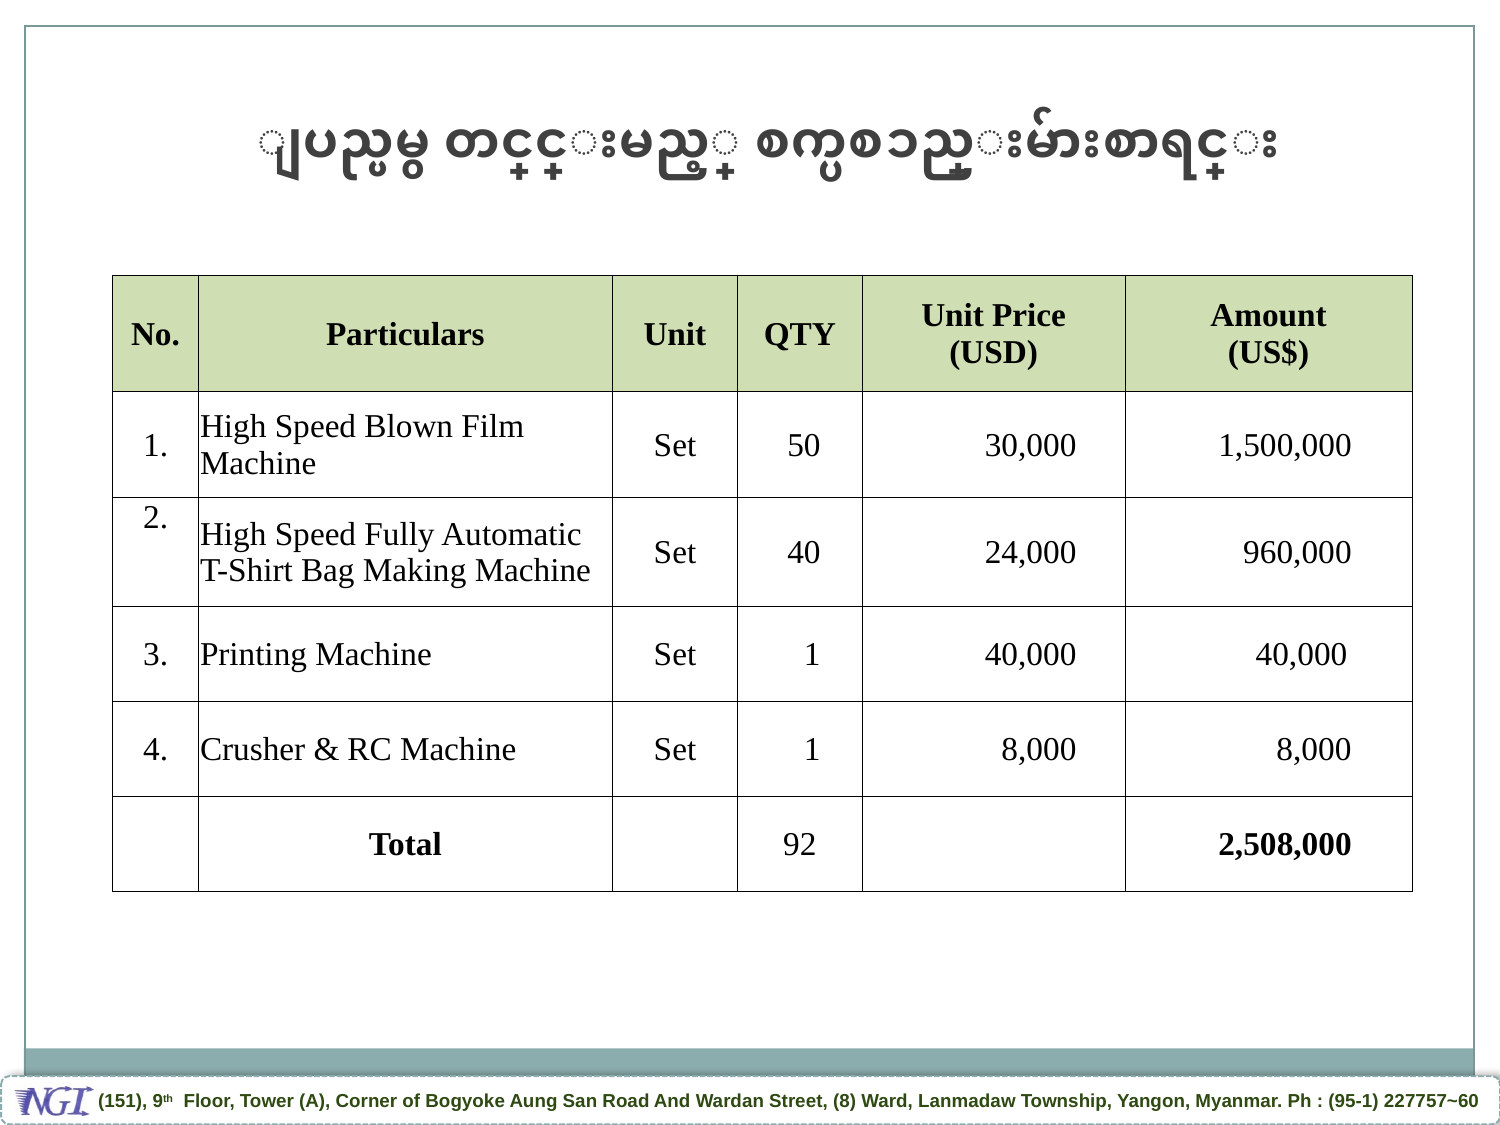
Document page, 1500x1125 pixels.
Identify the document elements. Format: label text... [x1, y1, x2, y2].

table_cell 1 [738, 702, 862, 796]
table_cell 1. [113, 392, 198, 497]
table_cell Set [613, 607, 737, 701]
table_cell 1 [738, 607, 862, 701]
table_cell 40 [738, 498, 862, 606]
table_header Particulars [199, 276, 612, 391]
table_cell 30,000 [863, 392, 1125, 497]
text_box [0, 1075, 1500, 1125]
table_cell [113, 797, 198, 891]
table_cell 40,000 [1126, 607, 1412, 701]
table_cell 4. [113, 702, 198, 796]
table_header No. [113, 276, 198, 391]
table_cell High Speed Fully Automatic T-Shirt Bag Making Machine [199, 498, 612, 606]
table_cell Printing Machine [199, 607, 612, 701]
text_box No.(151), 9th Floor, Tower (A), Corner of Bogyoke Aung San Road And Wardan Street, (8) Ward, Lanmadaw Township, Yangon, Myanmar. Ph : (95-1) 227757~60 [97, 1081, 1500, 1120]
table_cell 50 [738, 392, 862, 497]
table_cell High Speed Blown Film Machine [199, 392, 612, 497]
text_box [0, 0, 1500, 113]
table_cell 8,000 [1126, 702, 1412, 796]
table_cell 24,000 [863, 498, 1125, 606]
picture [9, 1082, 97, 1118]
table_cell Set [613, 392, 737, 497]
table_cell 1,500,000 [1126, 392, 1412, 497]
table_cell [613, 797, 737, 891]
table_cell 92 [738, 797, 862, 891]
table_cell [863, 797, 1125, 891]
table_header Unit [613, 276, 737, 391]
table_cell 40,000 [863, 607, 1125, 701]
table_cell 2,508,000 [1126, 797, 1412, 891]
table_cell Set [613, 498, 737, 606]
table_cell 3. [113, 607, 198, 701]
table_header Unit Price (USD) [863, 276, 1125, 391]
table_cell 2. [113, 498, 198, 606]
text_box ျပည္ပမွ တင္သြင္းမည့္ စက္ပစၥည္းမ်ားစာရင္း [137, 99, 1400, 175]
table_cell 960,000 [1126, 498, 1412, 606]
table_cell Total [199, 797, 612, 891]
table_header QTY [738, 276, 862, 391]
table_cell Set [613, 702, 737, 796]
table_header Amount (US$) [1126, 276, 1412, 391]
table_cell 8,000 [863, 702, 1125, 796]
table_cell Crusher & RC Machine [199, 702, 612, 796]
